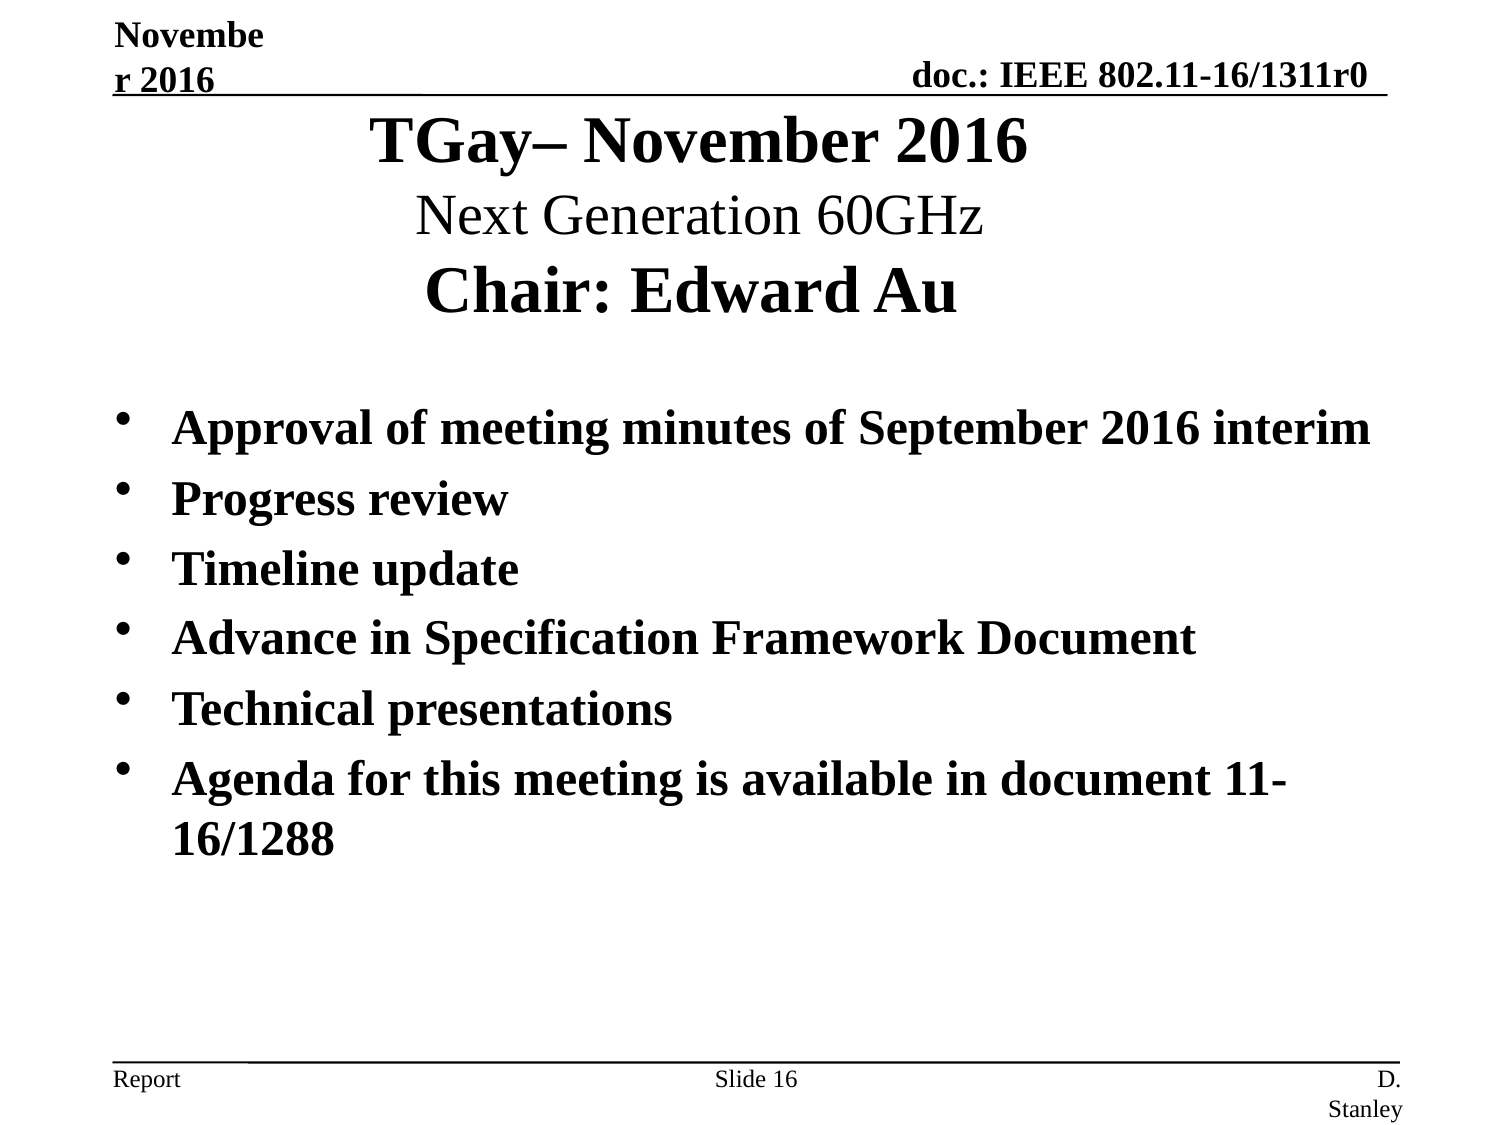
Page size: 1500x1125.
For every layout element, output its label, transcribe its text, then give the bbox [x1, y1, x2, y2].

slide_number Slide 16 [712, 1062, 800, 1093]
title TGay– November 2016 Next Generation 60GHz Chair: Edward Au [62, 125, 1338, 388]
footer D. Stanley, HP Enterprise [1325, 1062, 1402, 1093]
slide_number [114, 54, 274, 101]
list Approval of meeting minutes of September 2016 interim Progress review Timeline update Advance in Specification Framework Document Technical presentations Agenda for this meeting is available in document 11-16/1288 [99, 387, 1388, 938]
